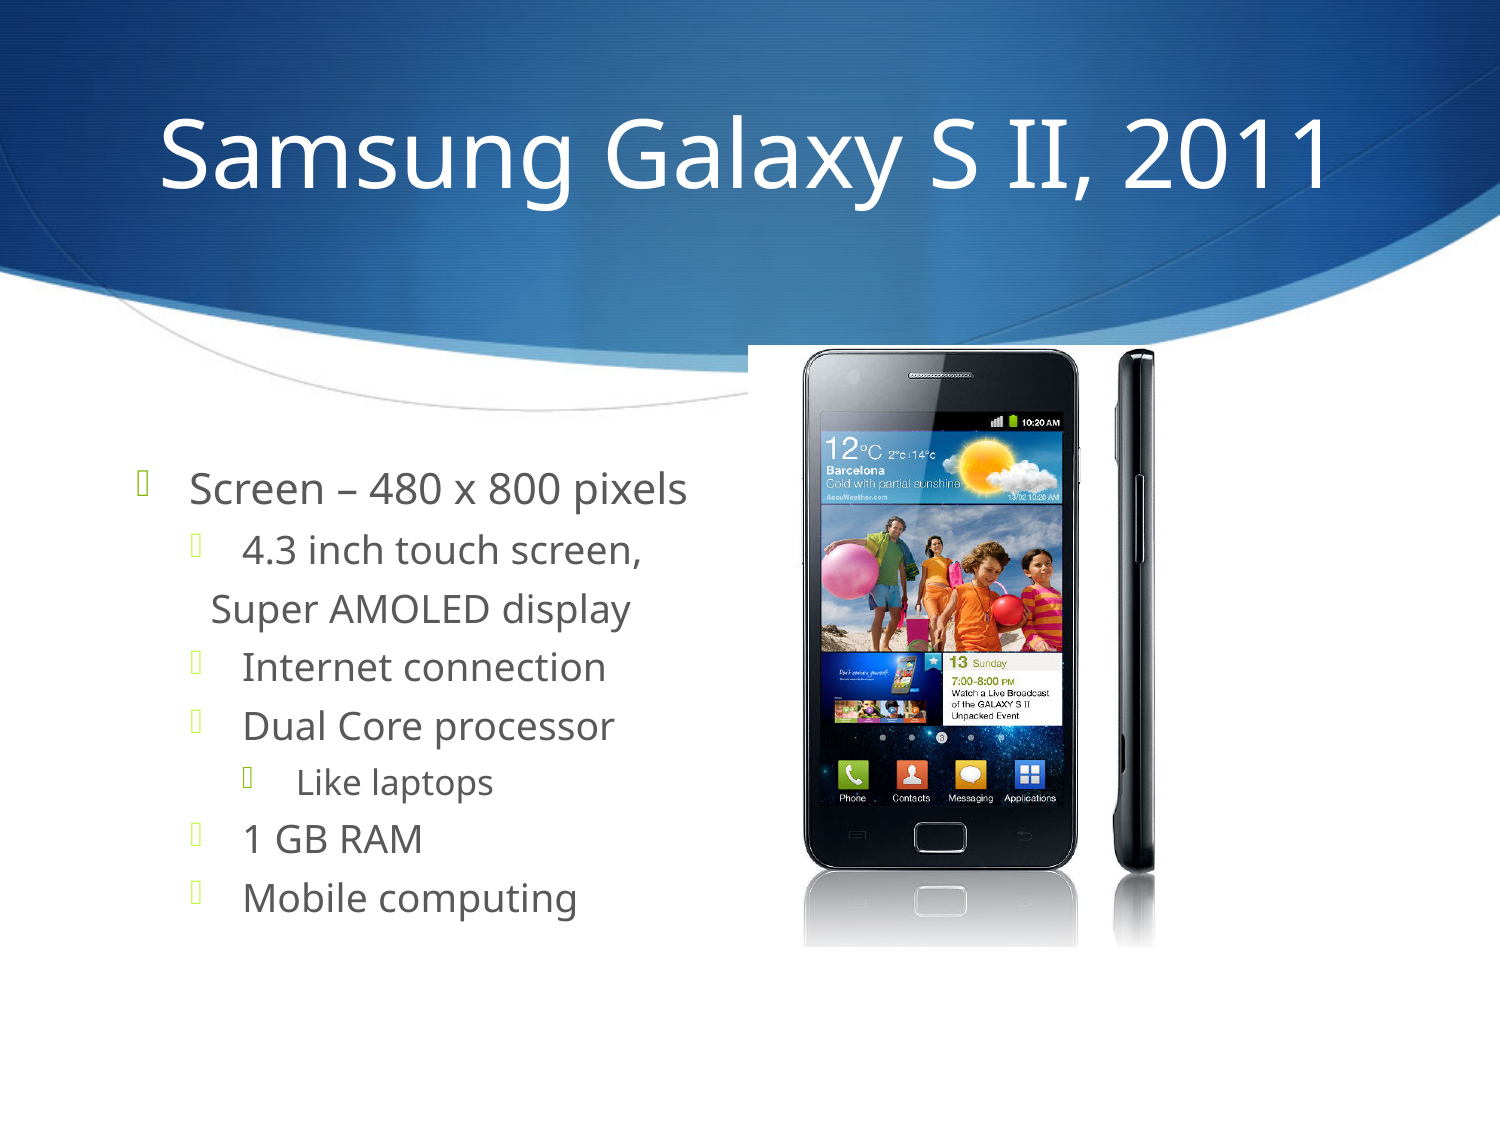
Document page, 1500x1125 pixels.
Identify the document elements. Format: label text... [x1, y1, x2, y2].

list Screen – 480 x 800 pixels 4.3 inch touch screen, Super AMOLED display Internet connection Dual Core processor Like laptops 1 GB RAM Mobile computing [121, 454, 1379, 991]
picture [0, 0, 1500, 1125]
title Samsung Galaxy S II, 2011 [75, 56, 1425, 245]
